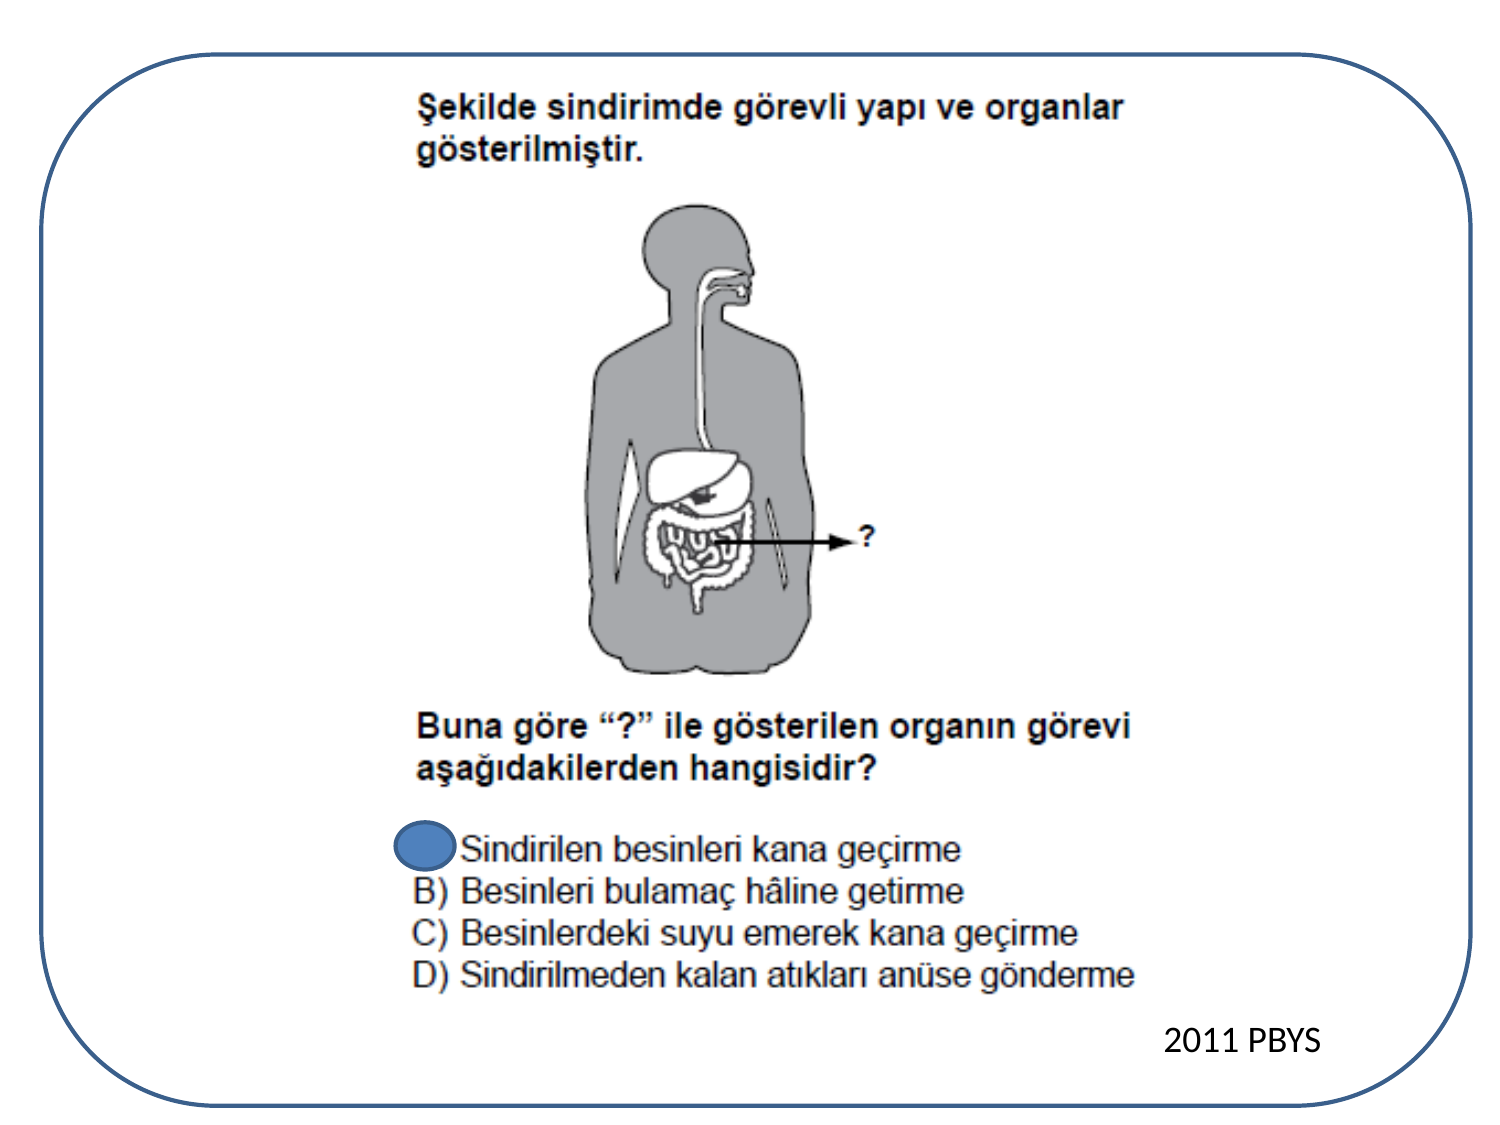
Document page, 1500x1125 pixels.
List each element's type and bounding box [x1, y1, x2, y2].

text_box [39, 52, 1473, 1108]
picture [395, 77, 1150, 1001]
